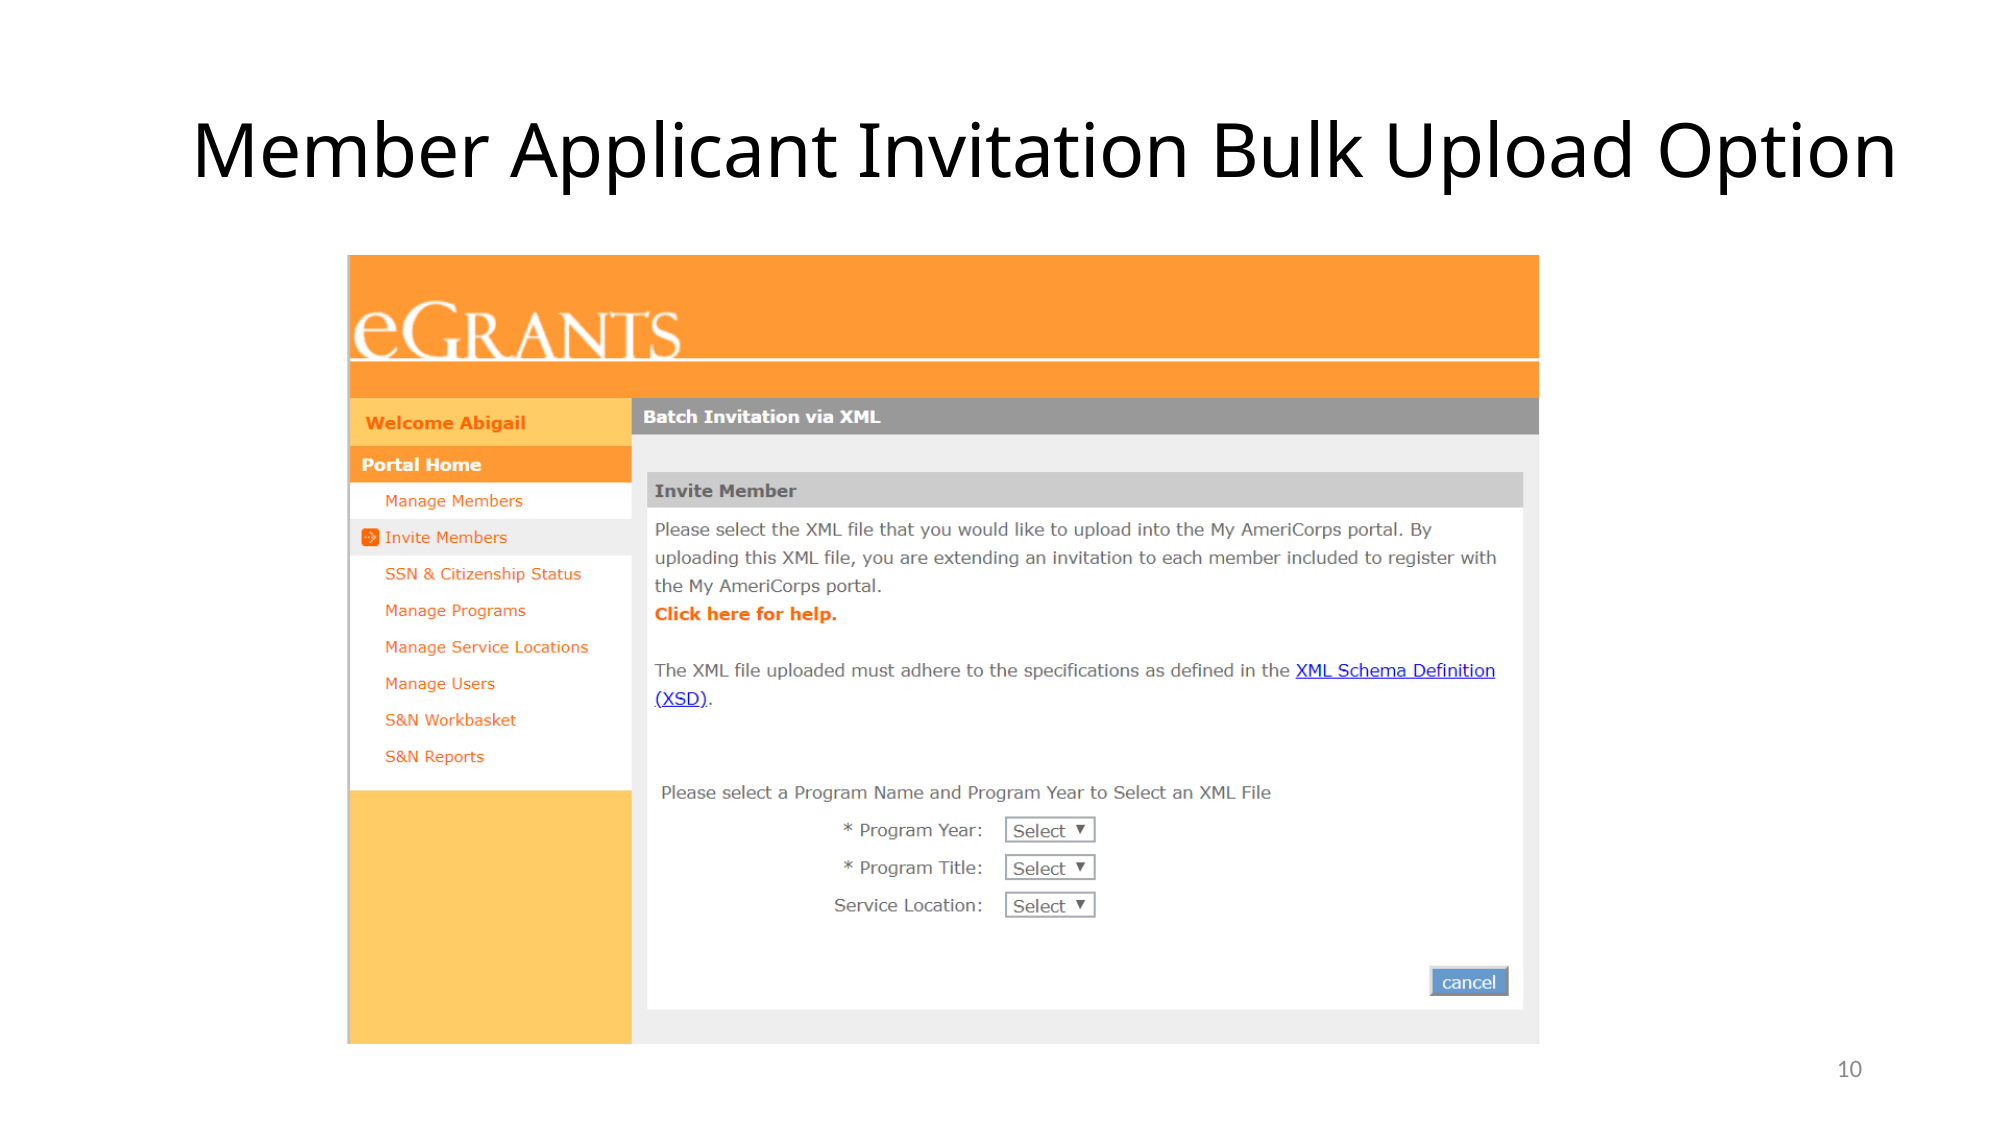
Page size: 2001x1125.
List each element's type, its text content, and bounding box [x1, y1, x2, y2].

slide_number 10 [1412, 746, 1863, 1125]
text_box [347, 255, 1540, 1044]
title Member Applicant Invitation Bulk Upload Option [150, 51, 1938, 242]
